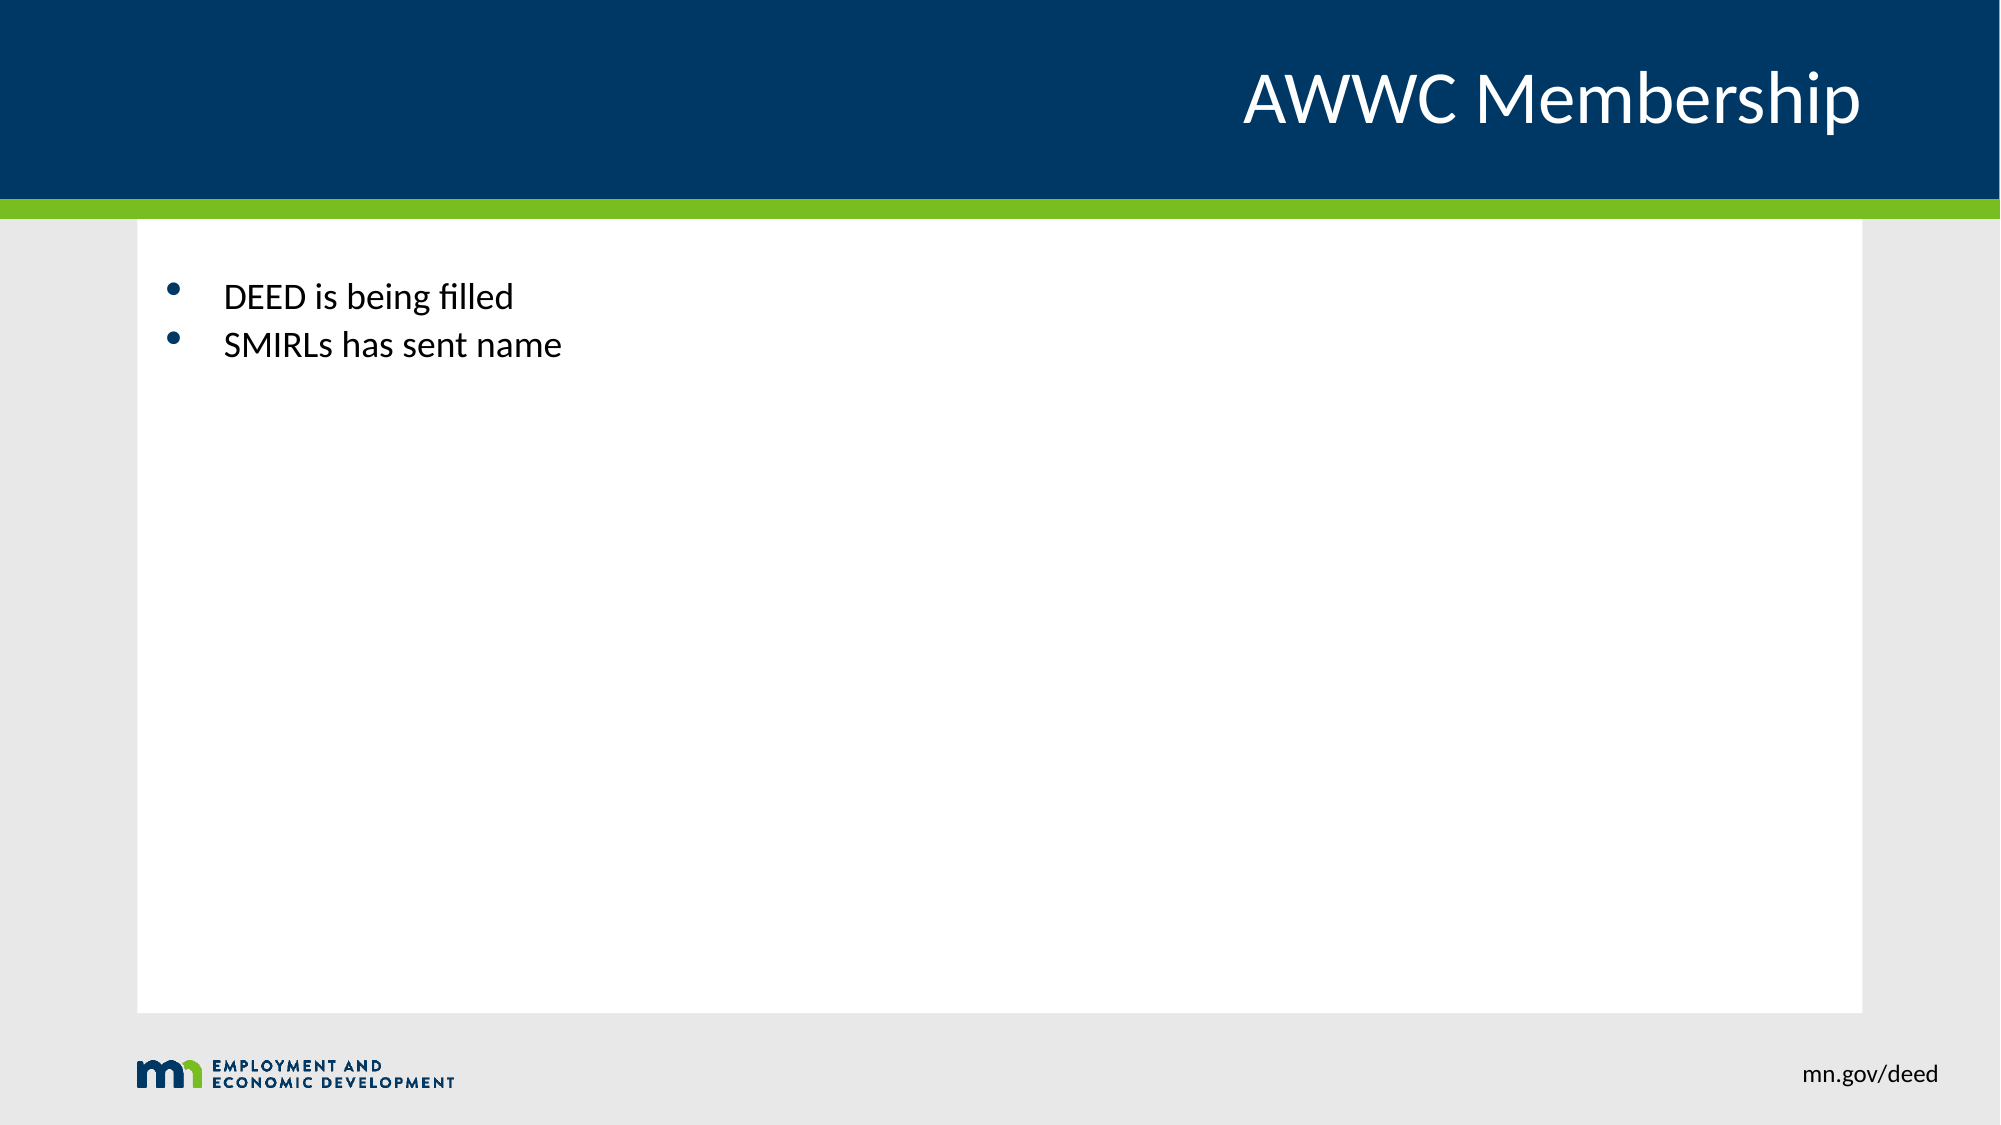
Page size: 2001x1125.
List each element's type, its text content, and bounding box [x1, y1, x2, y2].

picture [137, 1060, 454, 1088]
footer mn.gov/deed [1037, 1042, 1955, 1103]
title AWWC Membership [137, 0, 1863, 200]
list DEED is being filled SMIRLs has sent name [137, 219, 1863, 1014]
